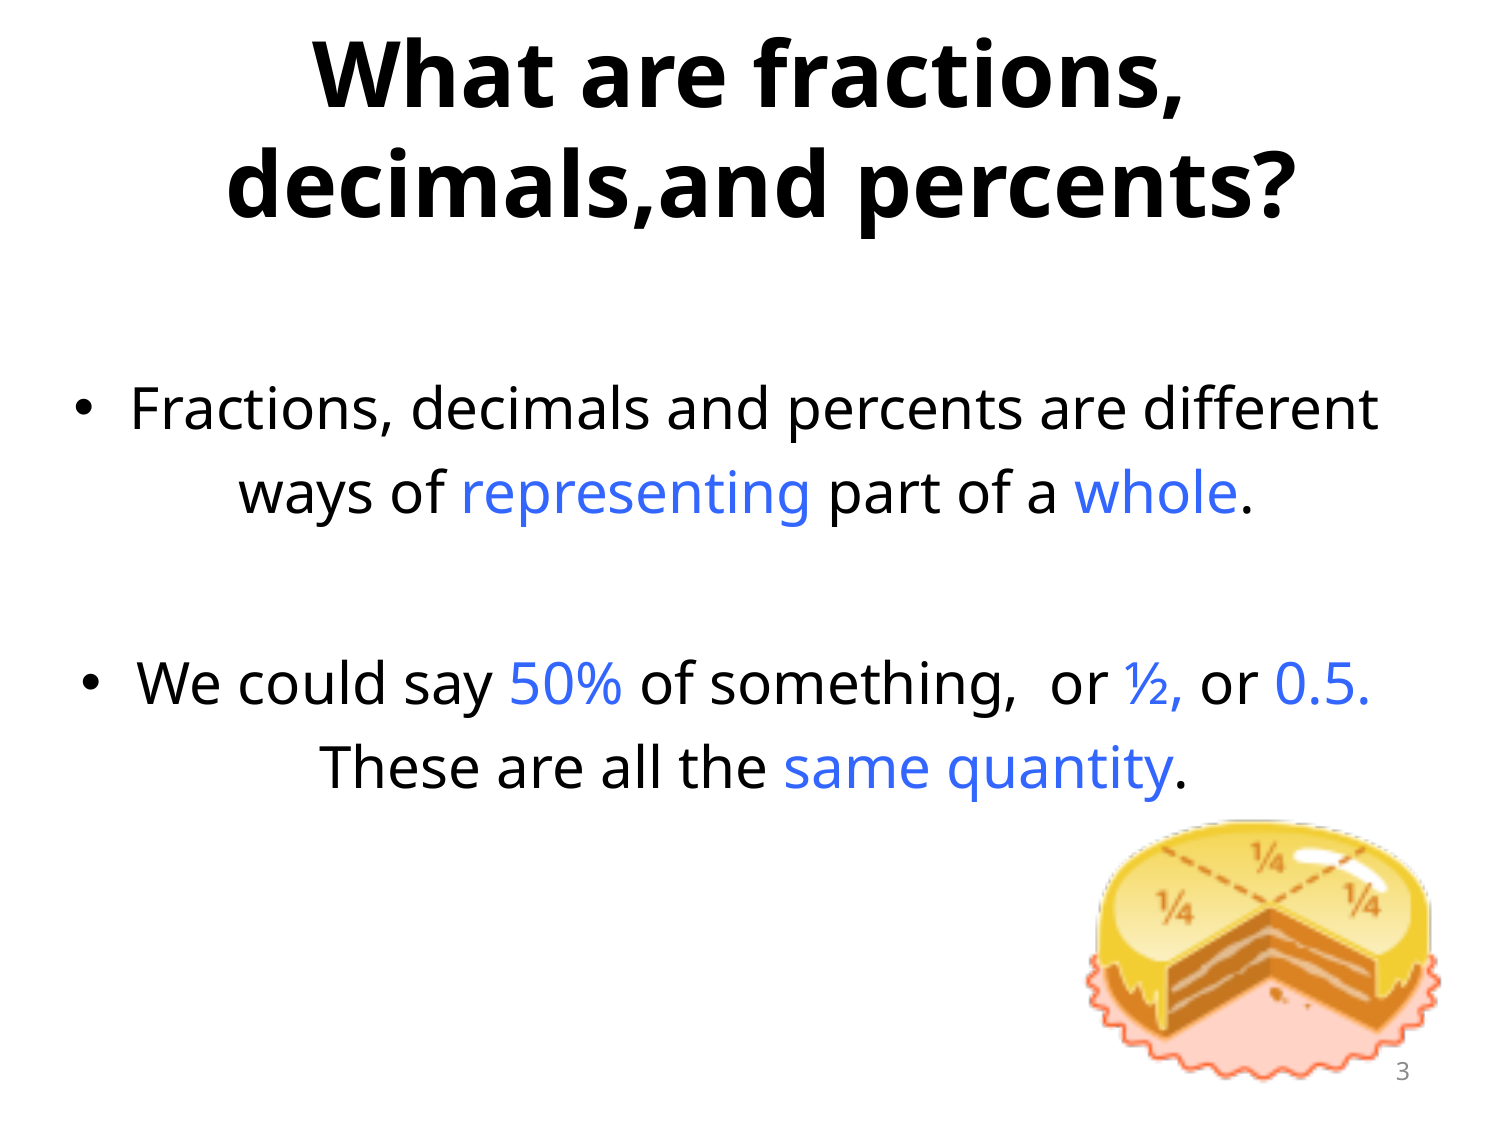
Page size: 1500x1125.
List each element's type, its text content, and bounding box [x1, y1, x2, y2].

title What are fractions, decimals,and percents? [64, 0, 1459, 339]
list Fractions, decimals and percents are different ways of representing part of a whole. We could say 50% of something, or ½, or 0.5. These are all the same quantity. [17, 349, 1436, 941]
picture [1068, 802, 1461, 1100]
